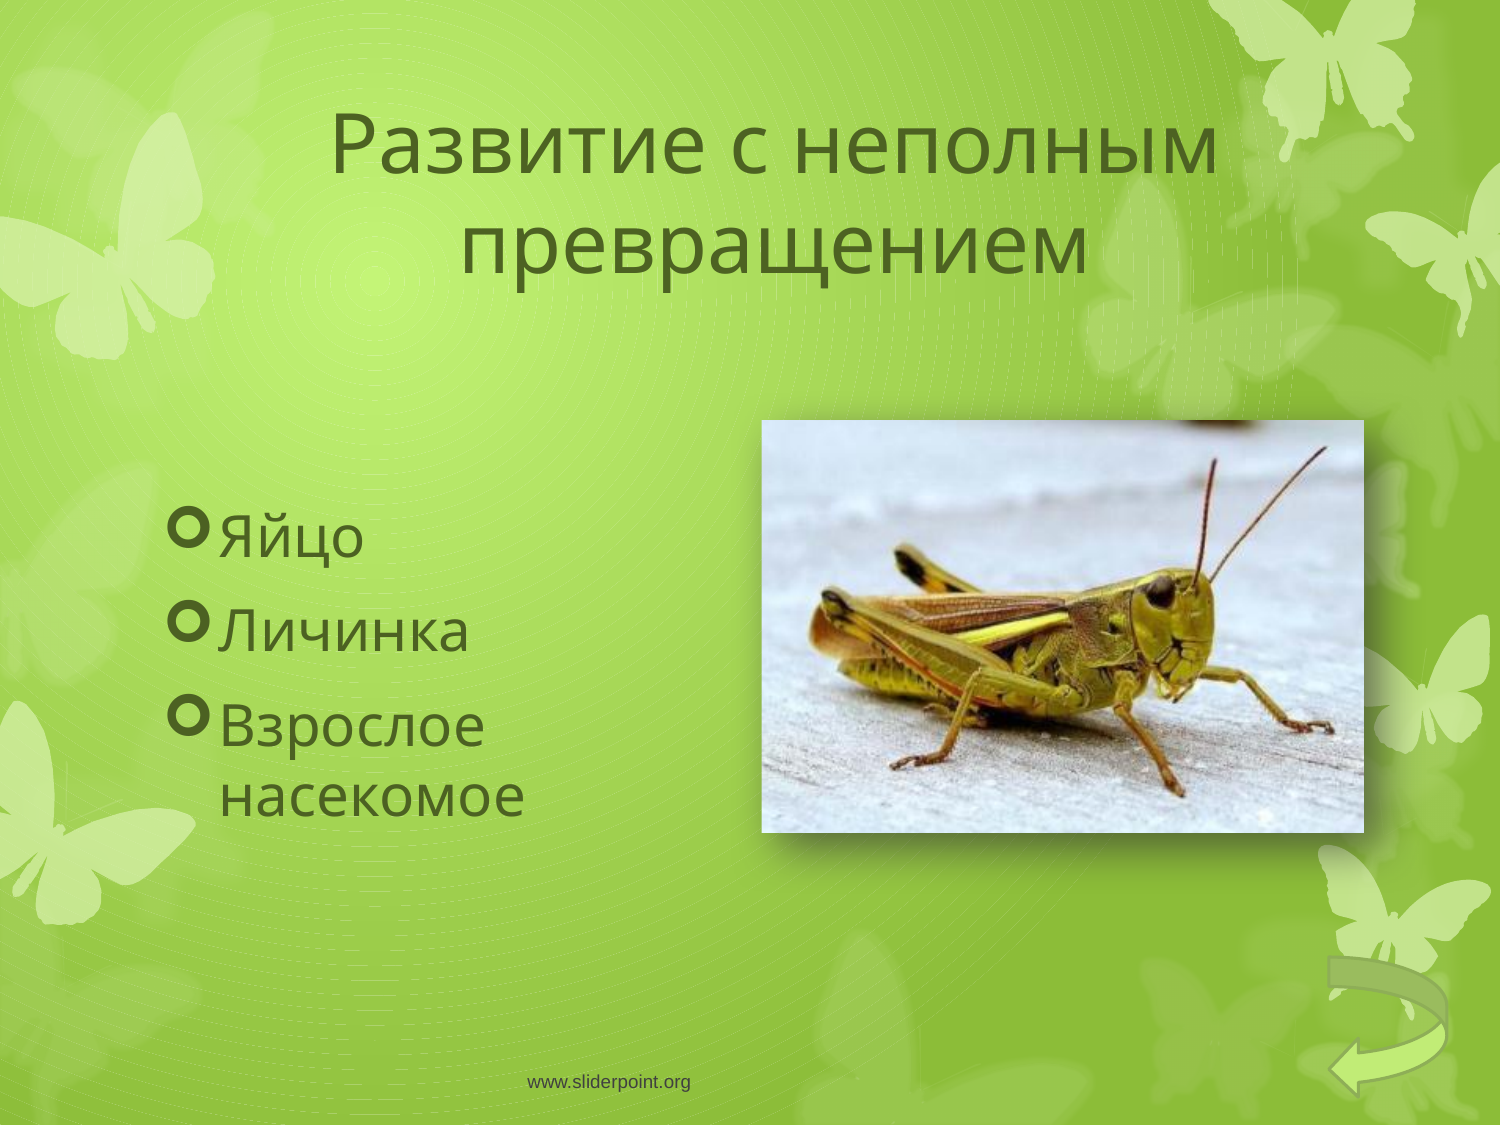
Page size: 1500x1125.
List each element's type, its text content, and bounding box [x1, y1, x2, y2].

list Яйцо Личинка Взрослое насекомое [147, 337, 739, 990]
footer www.sliderpoint.org [512, 1025, 988, 1100]
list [761, 420, 1365, 833]
title Развитие с неполным превращением [100, 77, 1451, 304]
text_box [1327, 955, 1449, 1099]
